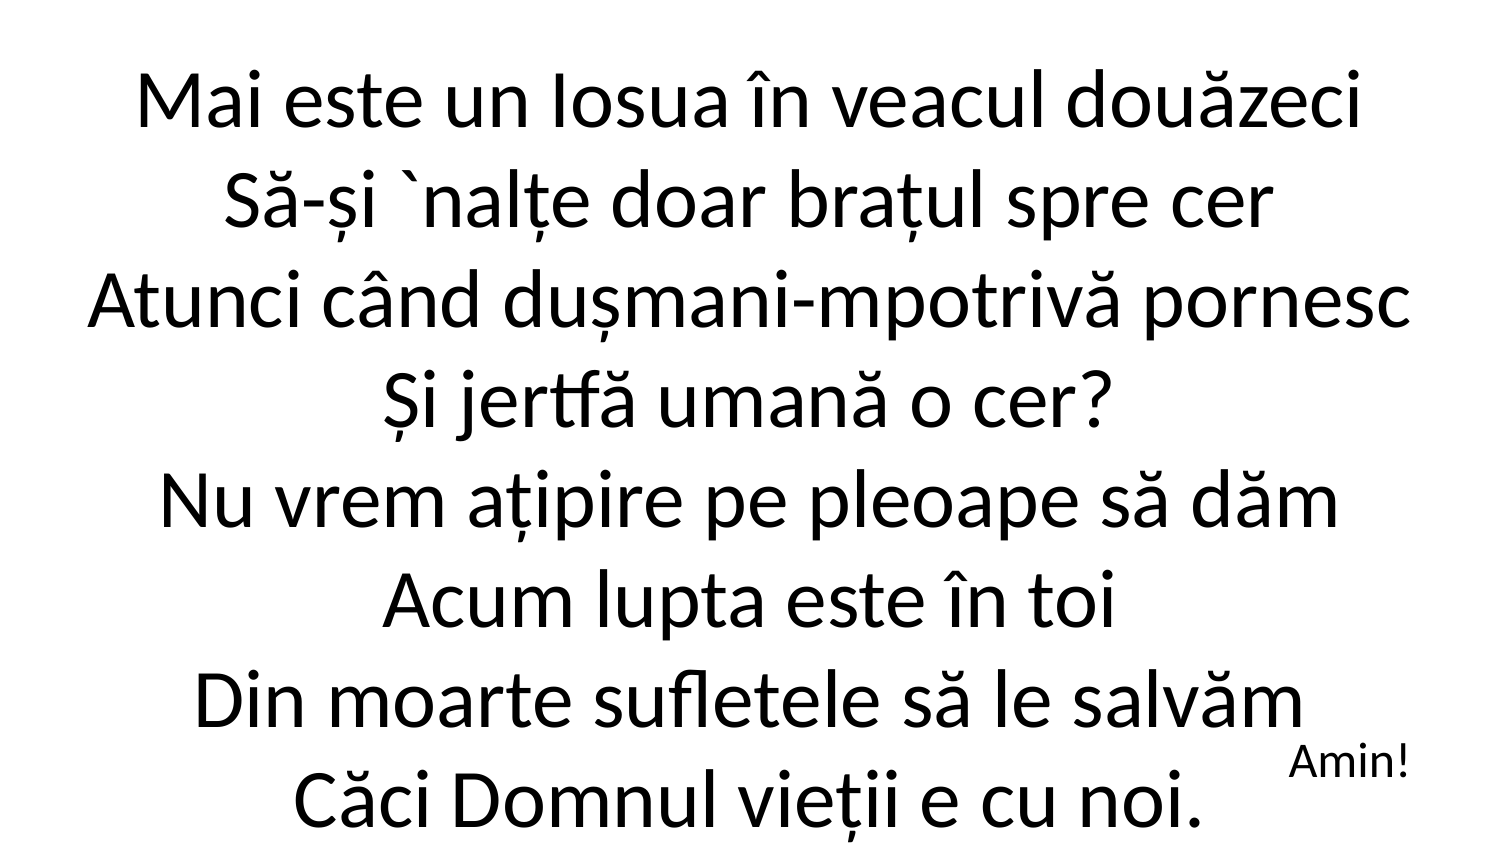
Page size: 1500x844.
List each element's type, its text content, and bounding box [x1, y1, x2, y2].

text_box Mai este un Iosua în veacul douăzeci Să-și `nalțe doar brațul spre cer Atunci când dușmani-mpotrivă pornesc Și jertfă umană o cer? Nu vrem ațipire pe pleoape să dăm Acum lupta este în toi Din moarte sufletele să le salvăm Căci Domnul vieții e cu noi. [72, 0, 1428, 844]
text_box Amin! [1273, 674, 1427, 795]
